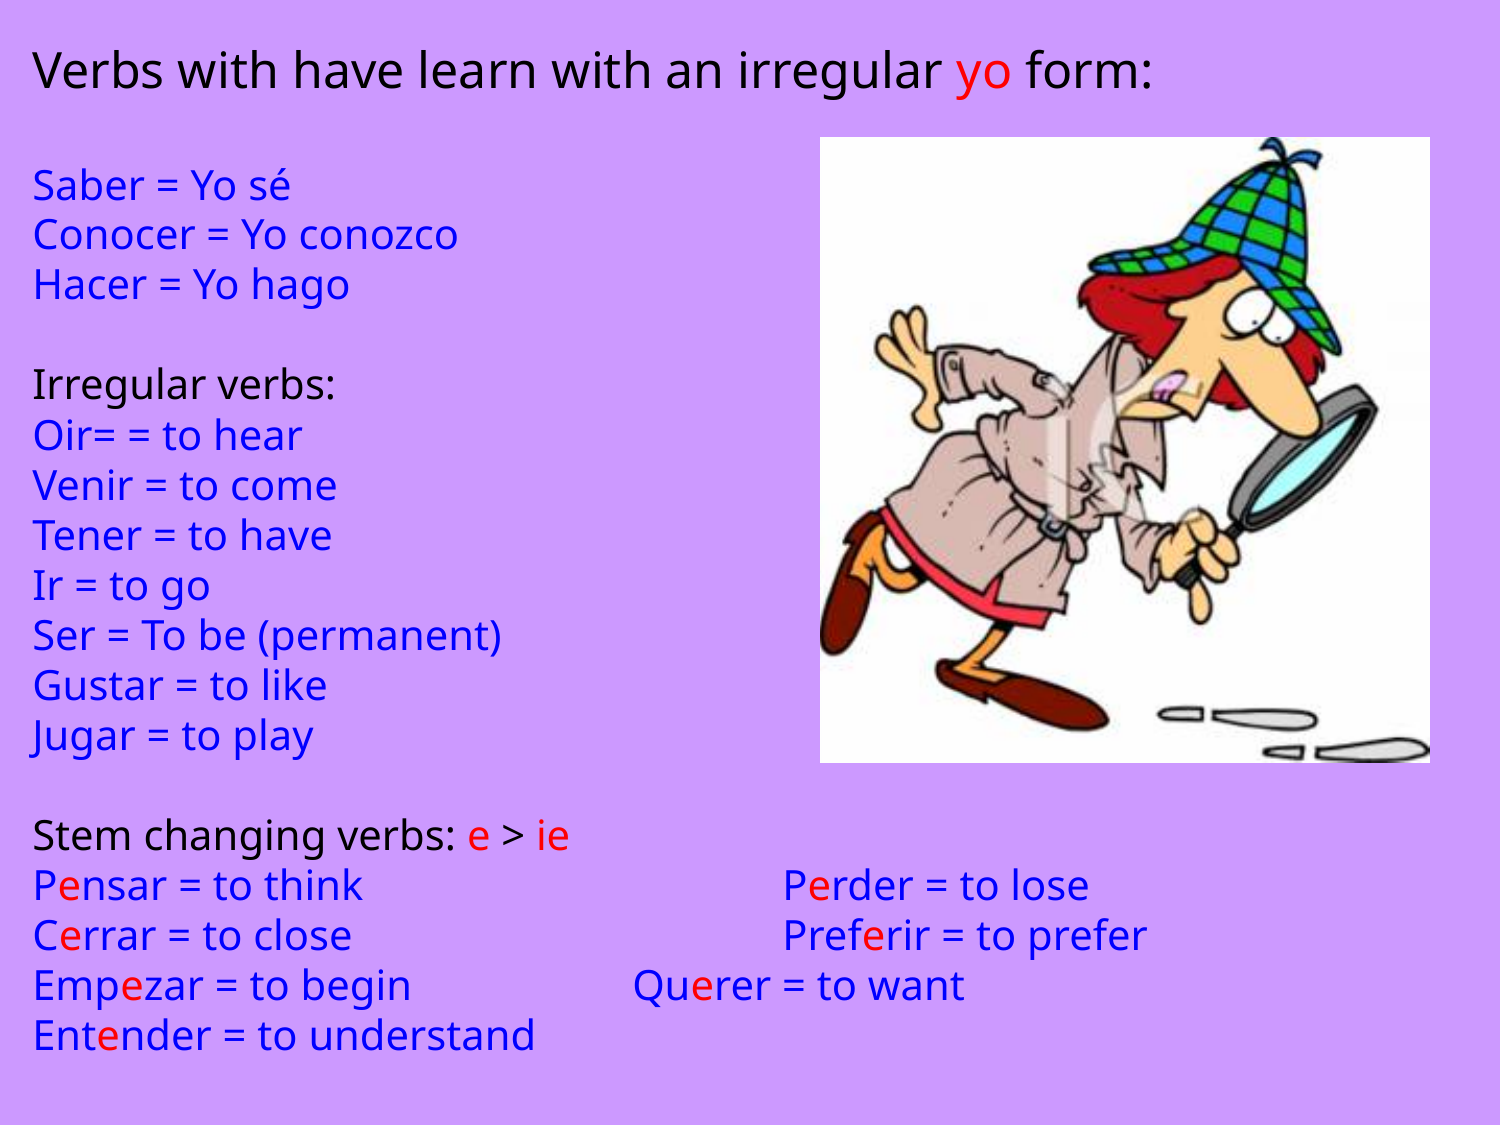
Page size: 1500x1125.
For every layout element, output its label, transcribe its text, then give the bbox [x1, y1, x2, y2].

picture [820, 136, 1430, 763]
text_box Verbs with have learn with an irregular yo form: Saber = Yo sé Conocer = Yo conozco Hacer = Yo hago Irregular verbs: Oir= = to hear Venir = to come Tener = to have Ir = to go Ser = To be (permanent) Gustar = to like Jugar = to play Stem changing verbs: e > ie Pensar = to think Perder = to lose Cerrar = to close Preferir = to prefer Empezar = to begin Querer = to want Entender = to understand [17, 30, 1500, 1125]
